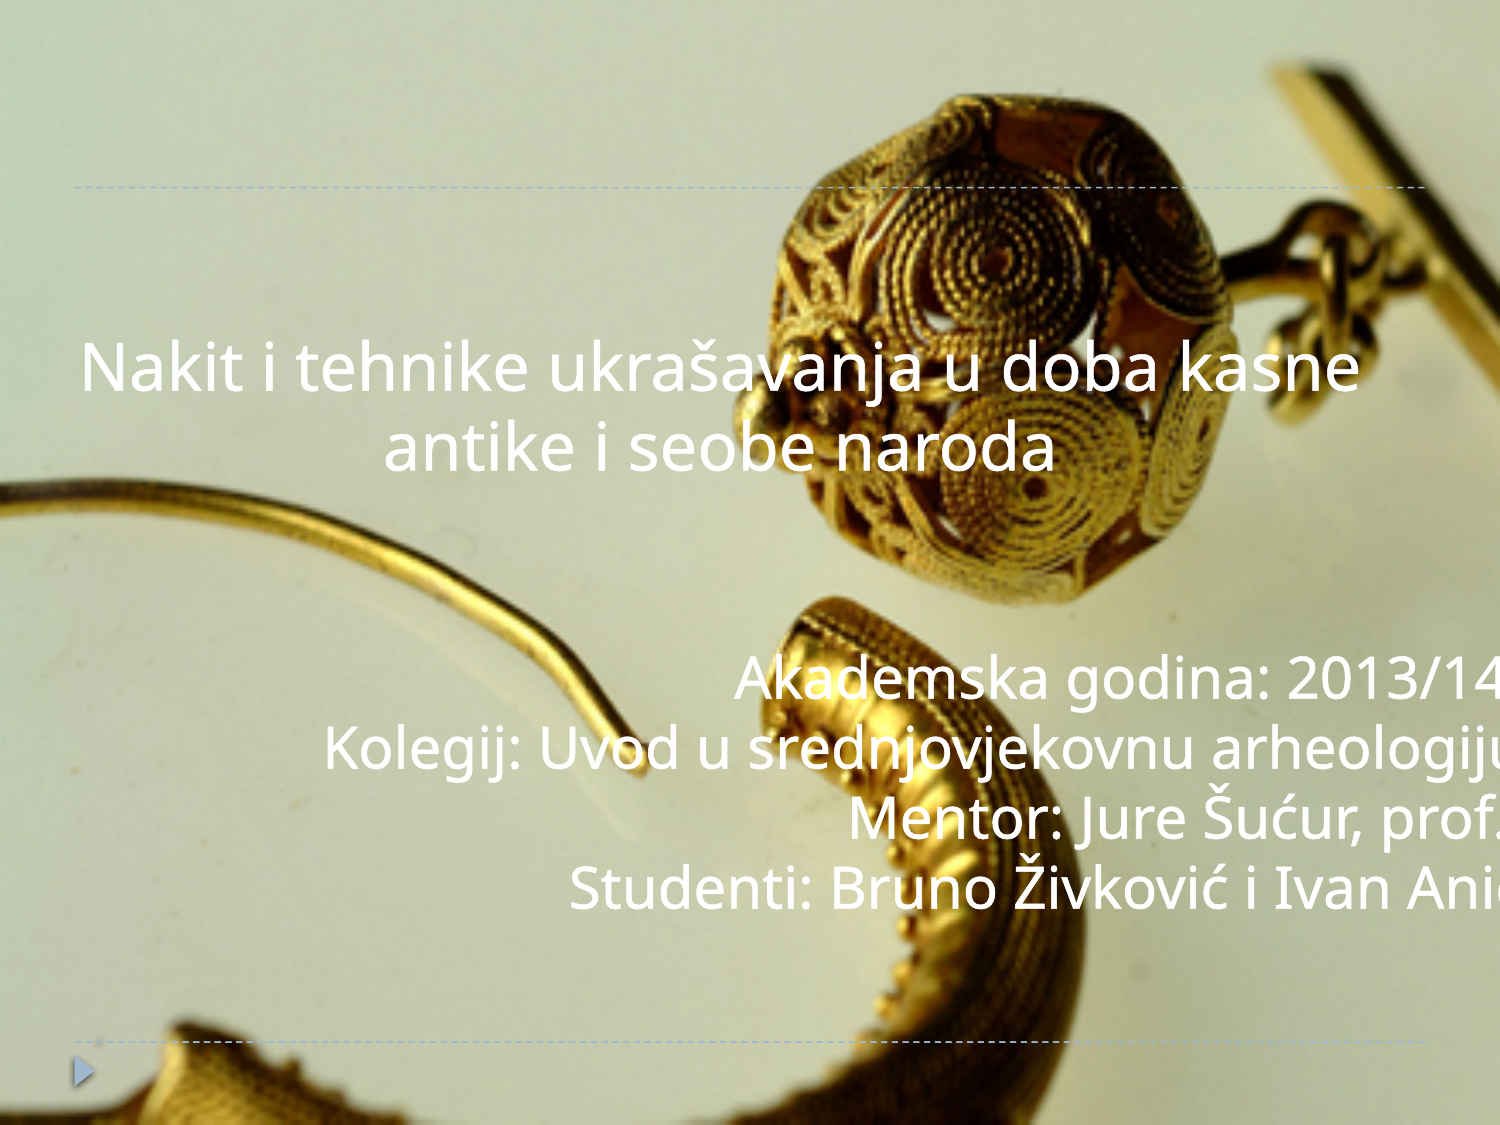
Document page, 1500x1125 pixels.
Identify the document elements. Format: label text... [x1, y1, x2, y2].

text_box Akademska godina: 2013/14. Kolegij: Uvod u srednjovjekovnu arheologiju Mentor: Jure Šućur, prof. Studenti: Bruno Živković i Ivan Anić [307, 632, 1500, 928]
picture [0, 0, 1500, 1125]
text_box Nakit i tehnike ukrašavanja u doba kasne antike i seobe naroda [35, 316, 1407, 492]
